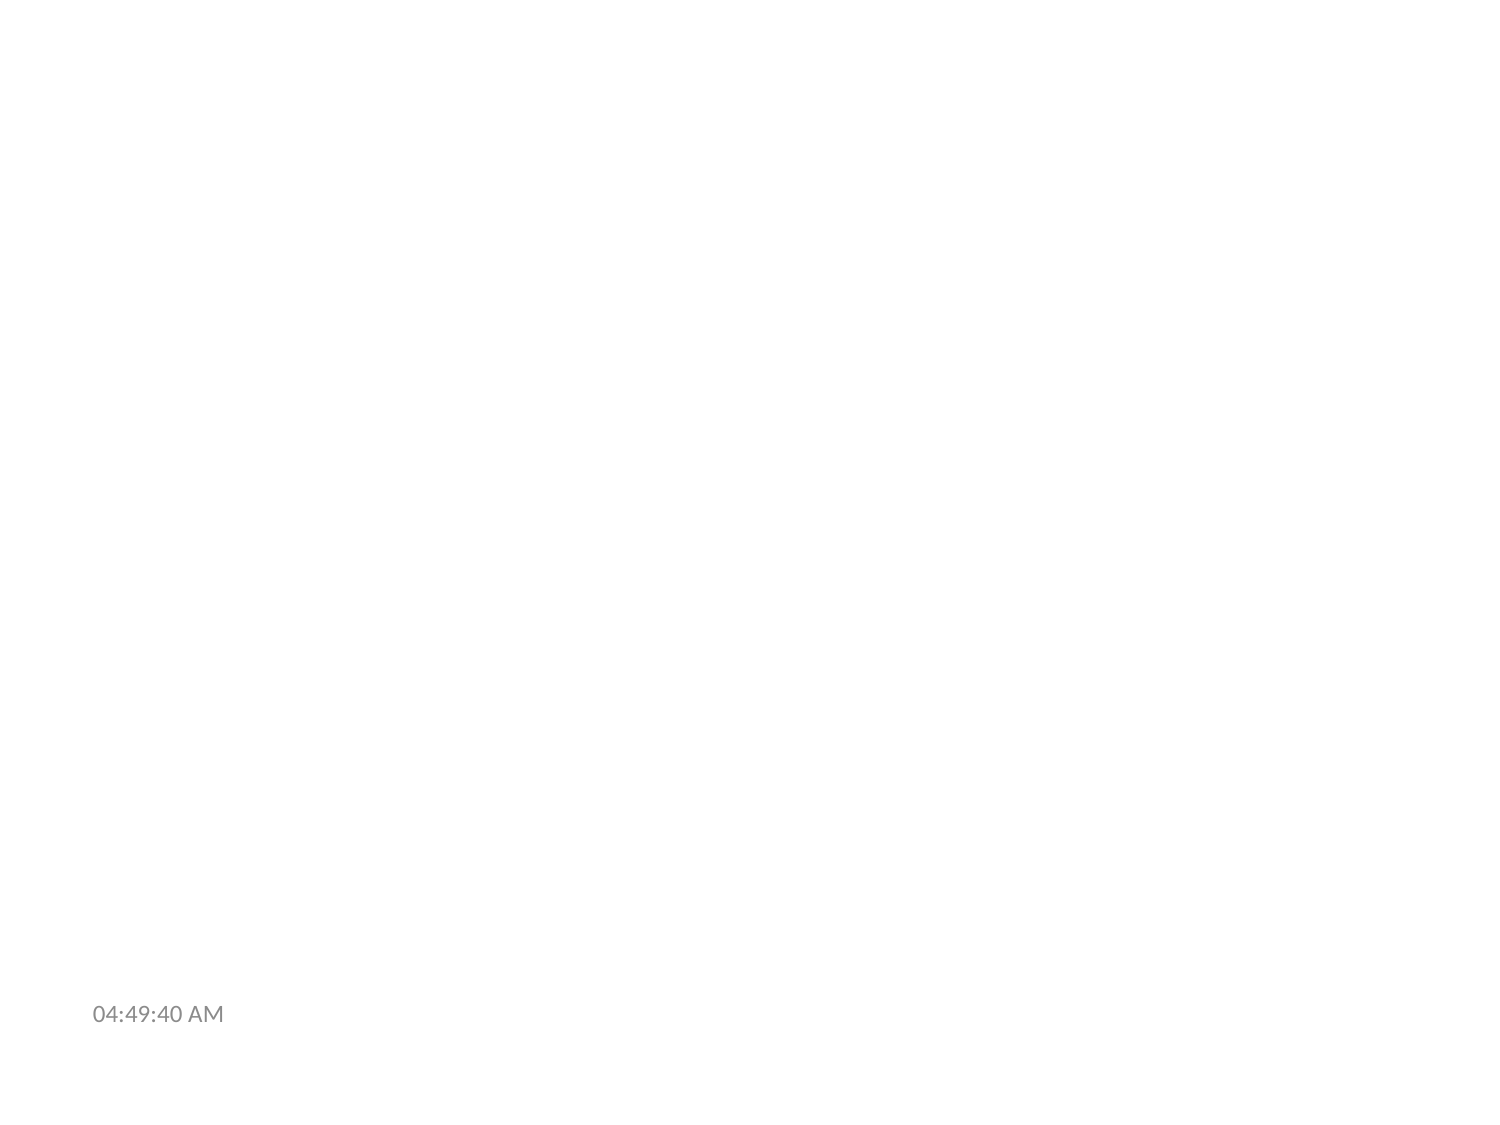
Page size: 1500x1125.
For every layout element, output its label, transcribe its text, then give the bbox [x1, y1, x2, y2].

text_box 3:35:09 PM [77, 982, 428, 1043]
